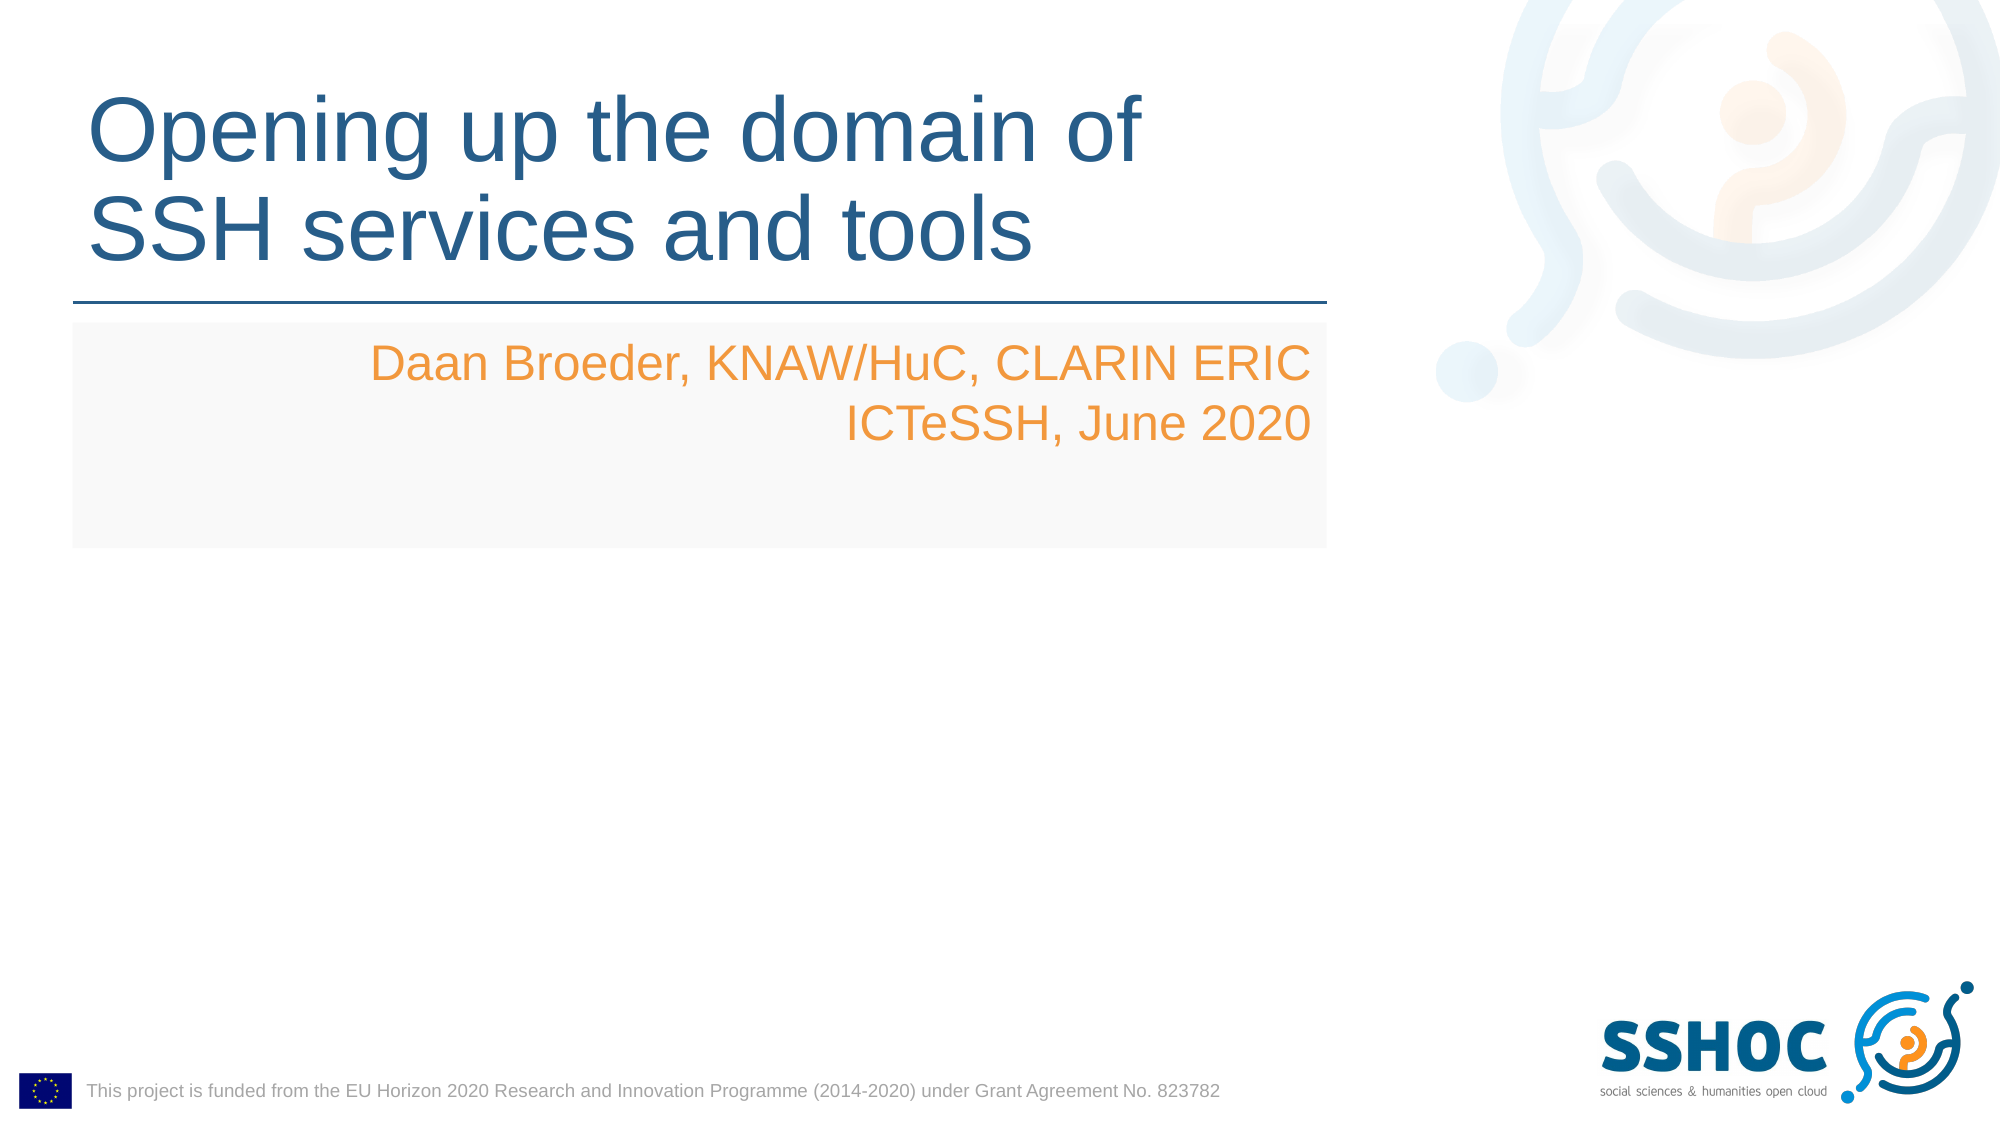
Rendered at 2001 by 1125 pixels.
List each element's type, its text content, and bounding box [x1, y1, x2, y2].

title Opening up the domain of SSH services and tools [72, 75, 1352, 303]
subtitle Daan Broeder, KNAW/HuC, CLARIN ERIC ICTeSSH, June 2020 [72, 322, 1327, 549]
picture [19, 1073, 72, 1109]
picture [1598, 965, 2001, 1118]
